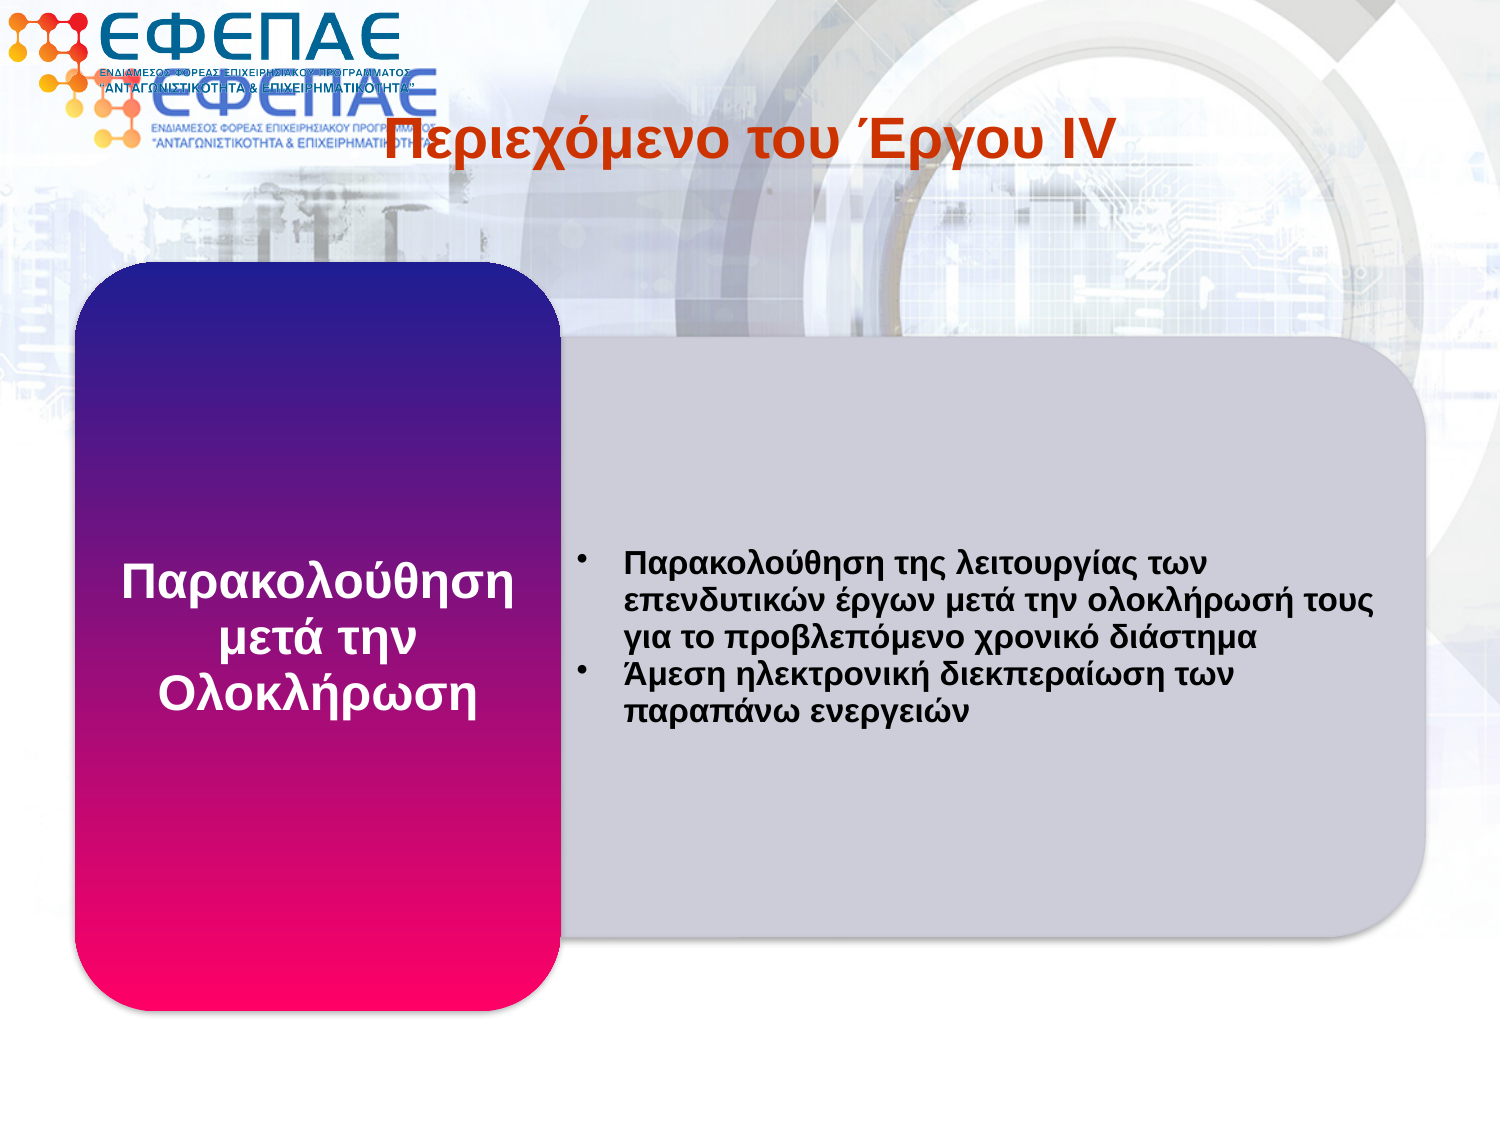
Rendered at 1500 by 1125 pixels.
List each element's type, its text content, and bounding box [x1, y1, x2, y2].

picture [0, 0, 423, 106]
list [74, 262, 1426, 1012]
table_cell 15 [0, 0, 1500, 1125]
title Περιεχόμενο του Έργου IV [76, 81, 1424, 188]
